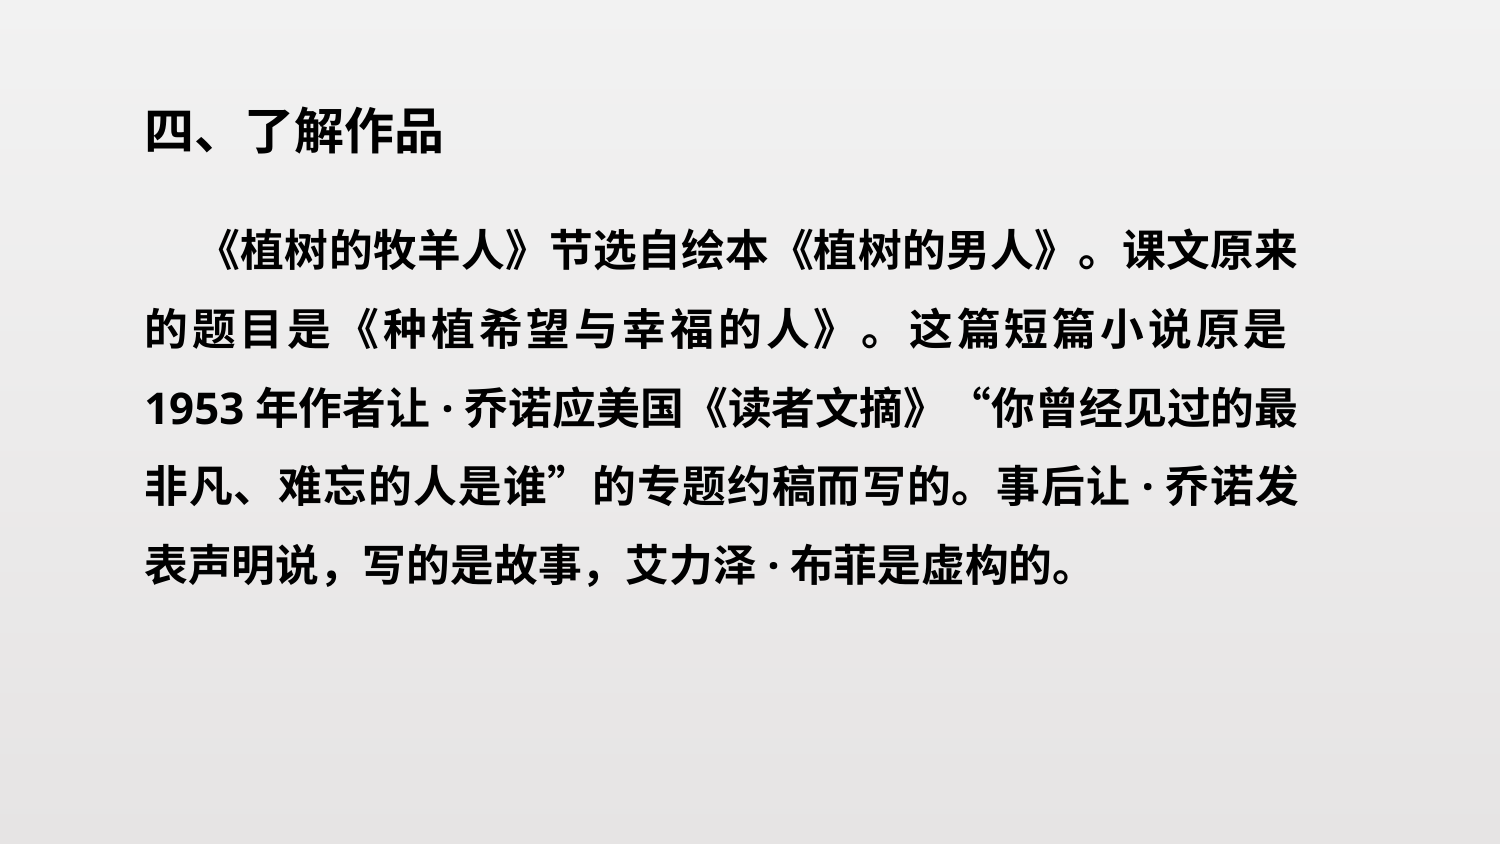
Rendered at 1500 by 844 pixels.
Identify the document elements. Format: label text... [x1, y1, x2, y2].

text_box 《植树的牧羊人》节选自绘本《植树的男人》。课文原来的题目是《种植希望与幸福的人》。这篇短篇小说原是1953年作者让·乔诺应美国《读者文摘》“你曾经见过的最非凡、难忘的人是谁”的专题约稿而写的。事后让·乔诺发表声明说，写的是故事，艾力泽·布菲是虚构的。 [133, 191, 1311, 596]
text_box 四、了解作品 [132, 93, 648, 166]
